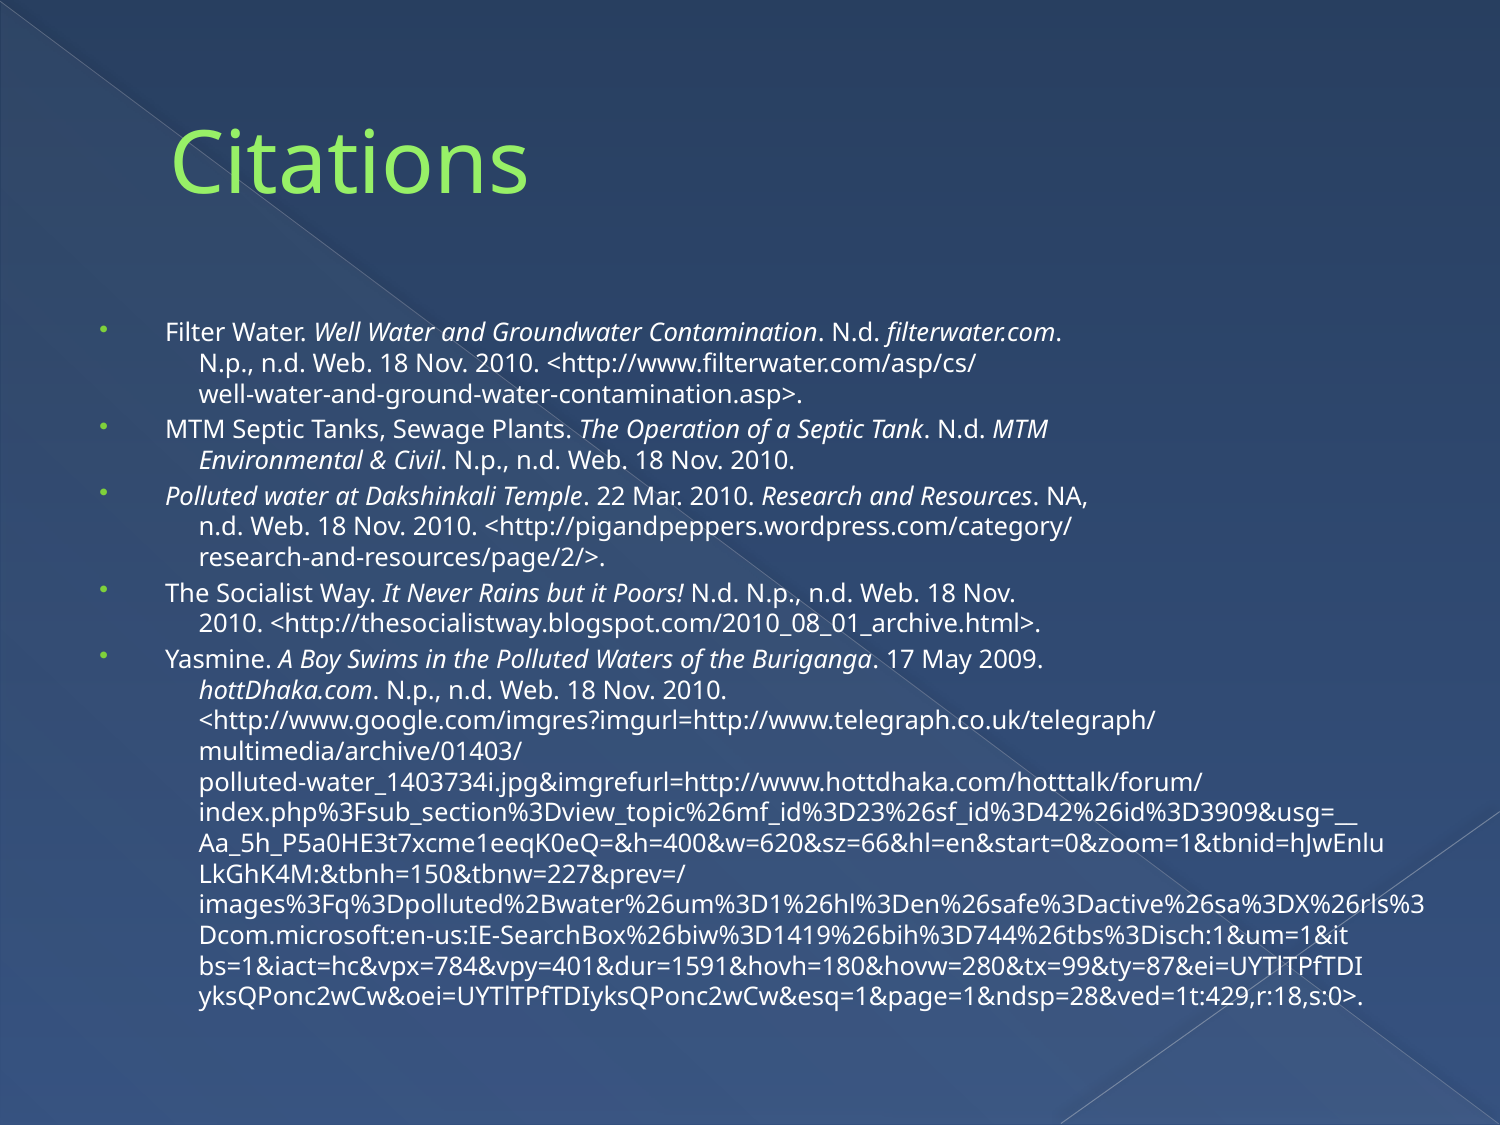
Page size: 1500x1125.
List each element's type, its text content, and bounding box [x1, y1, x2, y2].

list Filter Water. Well Water and Groundwater Contamination. N.d. filterwater.com. N.p., n.d. Web. 18 Nov. 2010. <http://www.filterwater.com/asp/cs/ well-water-and-ground-water-contamination.asp>. MTM Septic Tanks, Sewage Plants. The Operation of a Septic Tank. N.d. MTM Environmental & Civil. N.p., n.d. Web. 18 Nov. 2010. Polluted water at Dakshinkali Temple. 22 Mar. 2010. Research and Resources. NA, n.d. Web. 18 Nov. 2010. <http://pigandpeppers.wordpress.com/category/ research-and-resources/page/2/>. The Socialist Way. It Never Rains but it Poors! N.d. N.p., n.d. Web. 18 Nov. 2010. <http://thesocialistway.blogspot.com/2010_08_01_archive.html>. Yasmine. A Boy Swims in the Polluted Waters of the Buriganga. 17 May 2009. hottDhaka.com. N.p., n.d. Web. 18 Nov. 2010. <http://www.google.com/imgres?imgurl=http://www.telegraph.co.uk/telegraph/ multimedia/archive/01403/ polluted-water_1403734i.jpg&imgrefurl=http://www.hottdhaka.com/hotttalk/forum/ index.php%3Fsub_section%3Dview_topic%26mf_id%3D23%26sf_id%3D42%26id%3D3909&usg=__ Aa_5h_P5a0HE3t7xcme1eeqK0eQ=&h=400&w=620&sz=66&hl=en&start=0&zoom=1&tbnid=hJwEnlu LkGhK4M:&tbnh=150&tbnw=227&prev=/ images%3Fq%3Dpolluted%2Bwater%26um%3D1%26hl%3Den%26safe%3Dactive%26sa%3DX%26rls%3 Dcom.microsoft:en-us:IE-SearchBox%26biw%3D1419%26bih%3D744%26tbs%3Disch:1&um=1&it bs=1&iact=hc&vpx=784&vpy=401&dur=1591&hovh=180&hovw=280&tx=99&ty=87&ei=UYTlTPfTDI yksQPonc2wCw&oei=UYTlTPfTDIyksQPonc2wCw&esq=1&page=1&ndsp=28&ved=1t:429,r:18,s:0>. [75, 308, 1450, 1063]
title Citations [75, 43, 1425, 274]
